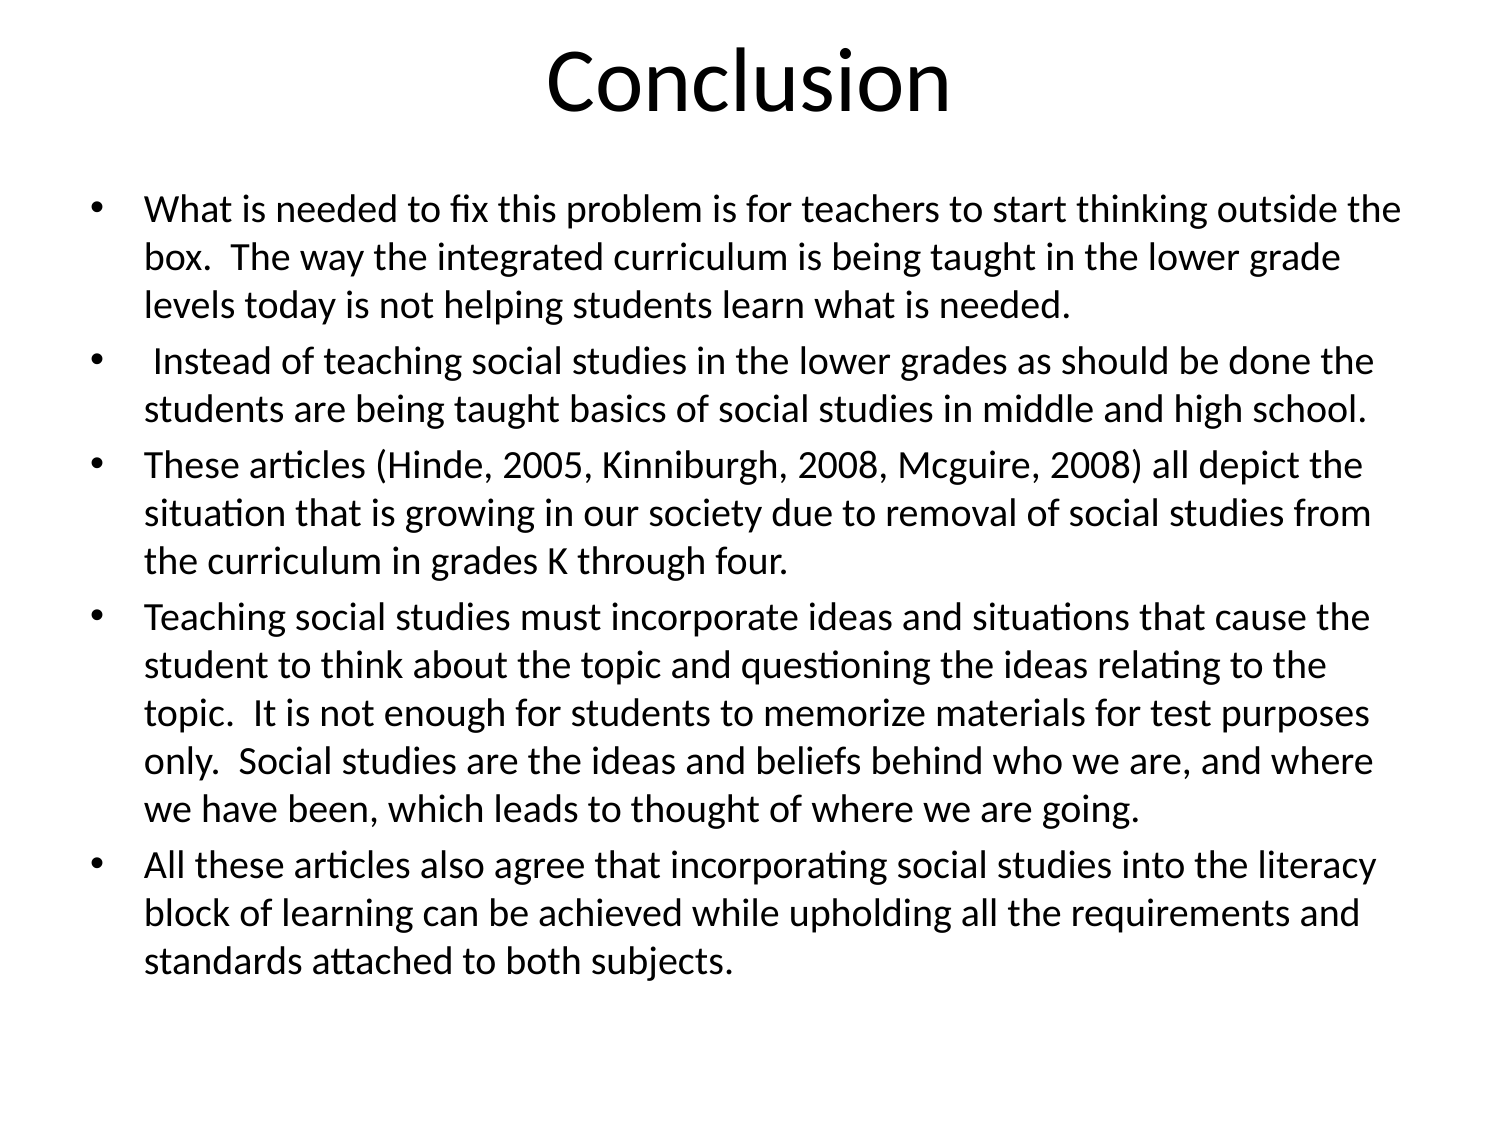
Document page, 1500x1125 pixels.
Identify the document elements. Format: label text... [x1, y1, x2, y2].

title Conclusion [75, 0, 1425, 150]
list What is needed to fix this problem is for teachers to start thinking outside the box. The way the integrated curriculum is being taught in the lower grade levels today is not helping students learn what is needed. Instead of teaching social studies in the lower grades as should be done the students are being taught basics of social studies in middle and high school. These articles (Hinde, 2005, Kinniburgh, 2008, Mcguire, 2008) all depict the situation that is growing in our society due to removal of social studies from the curriculum in grades K through four. Teaching social studies must incorporate ideas and situations that cause the student to think about the topic and questioning the ideas relating to the topic. It is not enough for students to memorize materials for test purposes only. Social studies are the ideas and beliefs behind who we are, and where we have been, which leads to thought of where we are going. All these articles also agree that incorporating social studies into the literacy block of learning can be achieved while upholding all the requirements and standards attached to both subjects. [75, 174, 1425, 1005]
